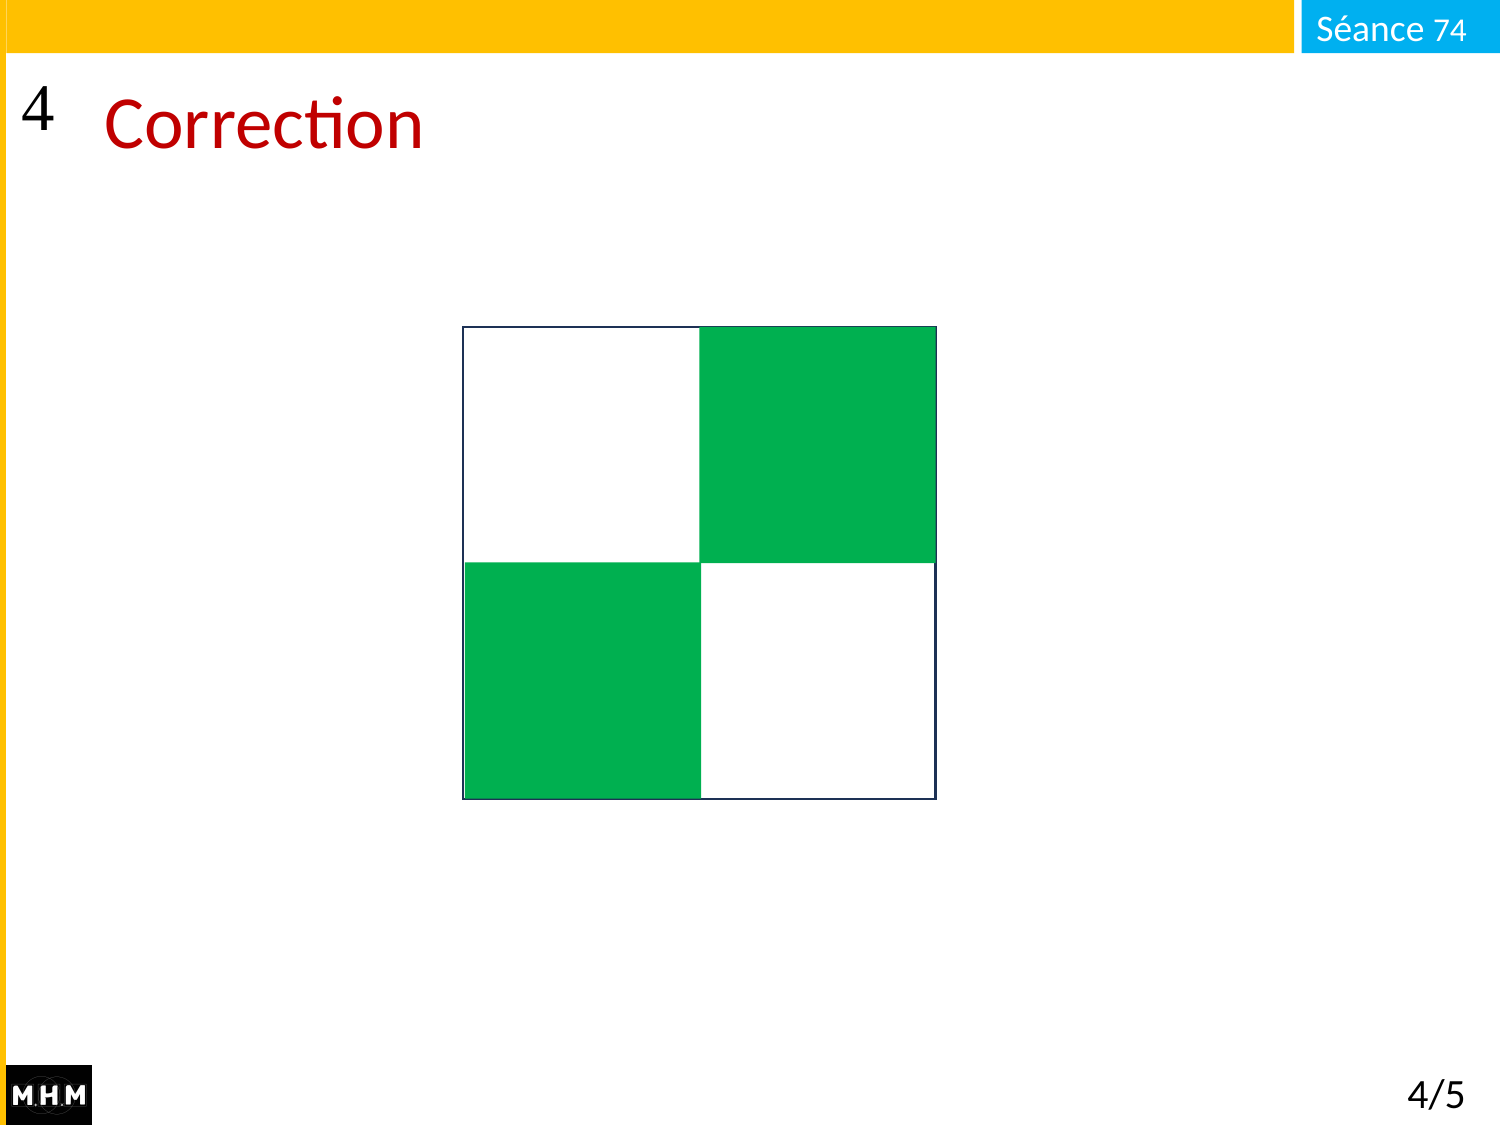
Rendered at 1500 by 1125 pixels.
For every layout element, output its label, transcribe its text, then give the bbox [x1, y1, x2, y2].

text_box [698, 326, 937, 564]
title Correction [89, 74, 1384, 174]
picture [6, 1065, 92, 1125]
text_box [702, 564, 937, 800]
text_box [464, 561, 702, 800]
list 4/5 [1373, 1064, 1500, 1125]
text_box [462, 326, 698, 800]
